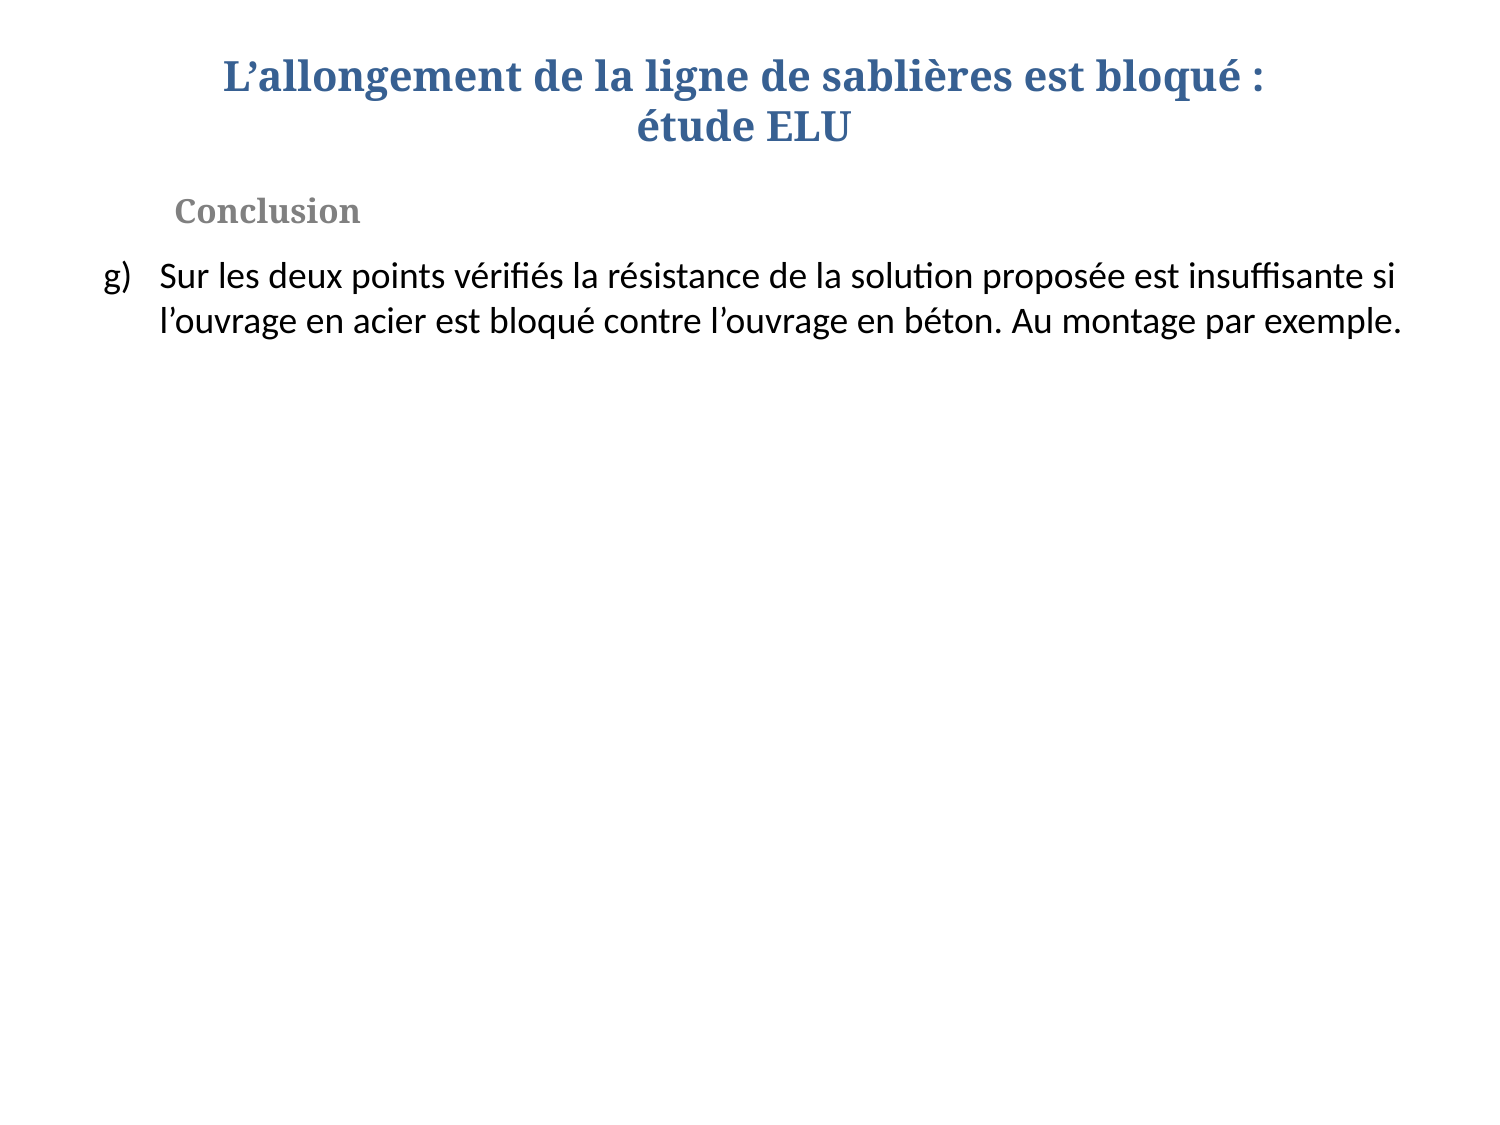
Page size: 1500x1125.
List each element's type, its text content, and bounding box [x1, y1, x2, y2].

text_box Sur les deux points vérifiés la résistance de la solution proposée est insuffisante si l’ouvrage en acier est bloqué contre l’ouvrage en béton. Au montage par exemple. [88, 243, 1424, 484]
text_box L’allongement de la ligne de sablières est bloqué : étude ELU Conclusion [159, 42, 1329, 238]
